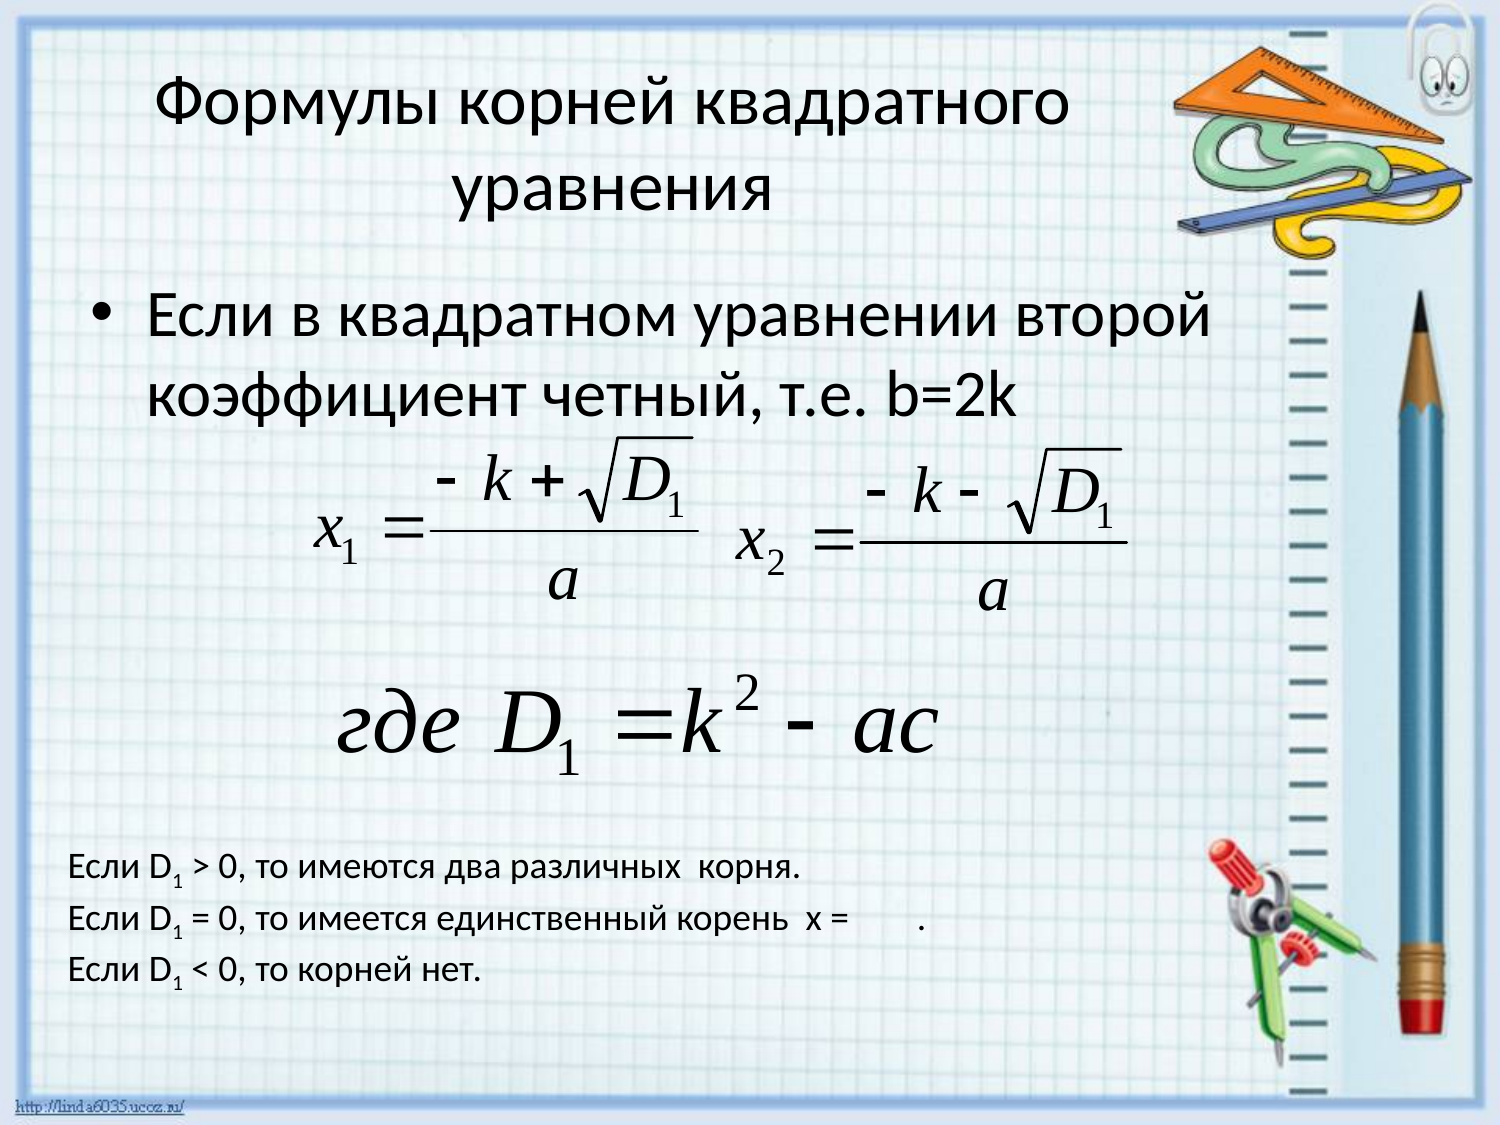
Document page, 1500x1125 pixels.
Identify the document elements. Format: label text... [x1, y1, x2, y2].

picture [0, 0, 1500, 1125]
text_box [320, 651, 955, 791]
title Формулы корней квадратного уравнения [75, 45, 1152, 233]
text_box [300, 420, 710, 614]
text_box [723, 432, 1144, 626]
text_box Если D1 > 0, то имеются два различных корня. Если D1 = 0, то имеется единственный корень x = . Если D1 < 0, то корней нет. [53, 834, 1176, 1003]
list Если в квадратном уравнении второй коэффициент четный, т.е. b=2k [75, 262, 1425, 1005]
